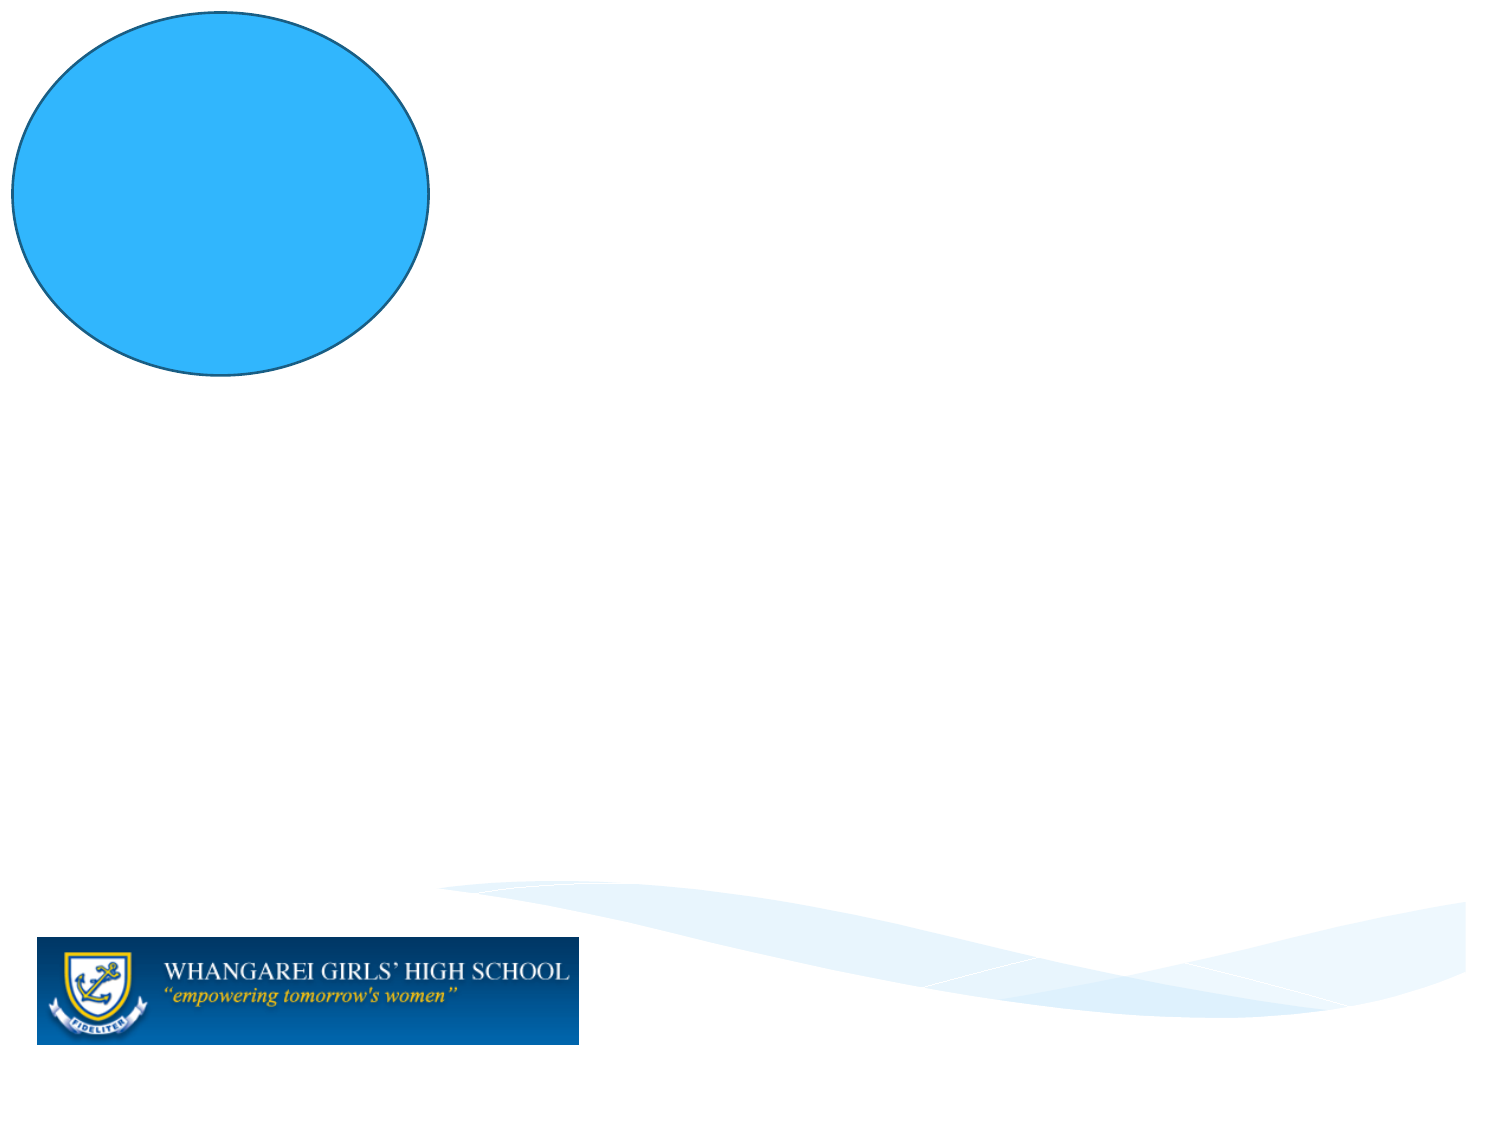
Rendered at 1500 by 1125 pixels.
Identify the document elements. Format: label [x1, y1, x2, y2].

picture [37, 937, 580, 1046]
text_box [11, 11, 430, 377]
